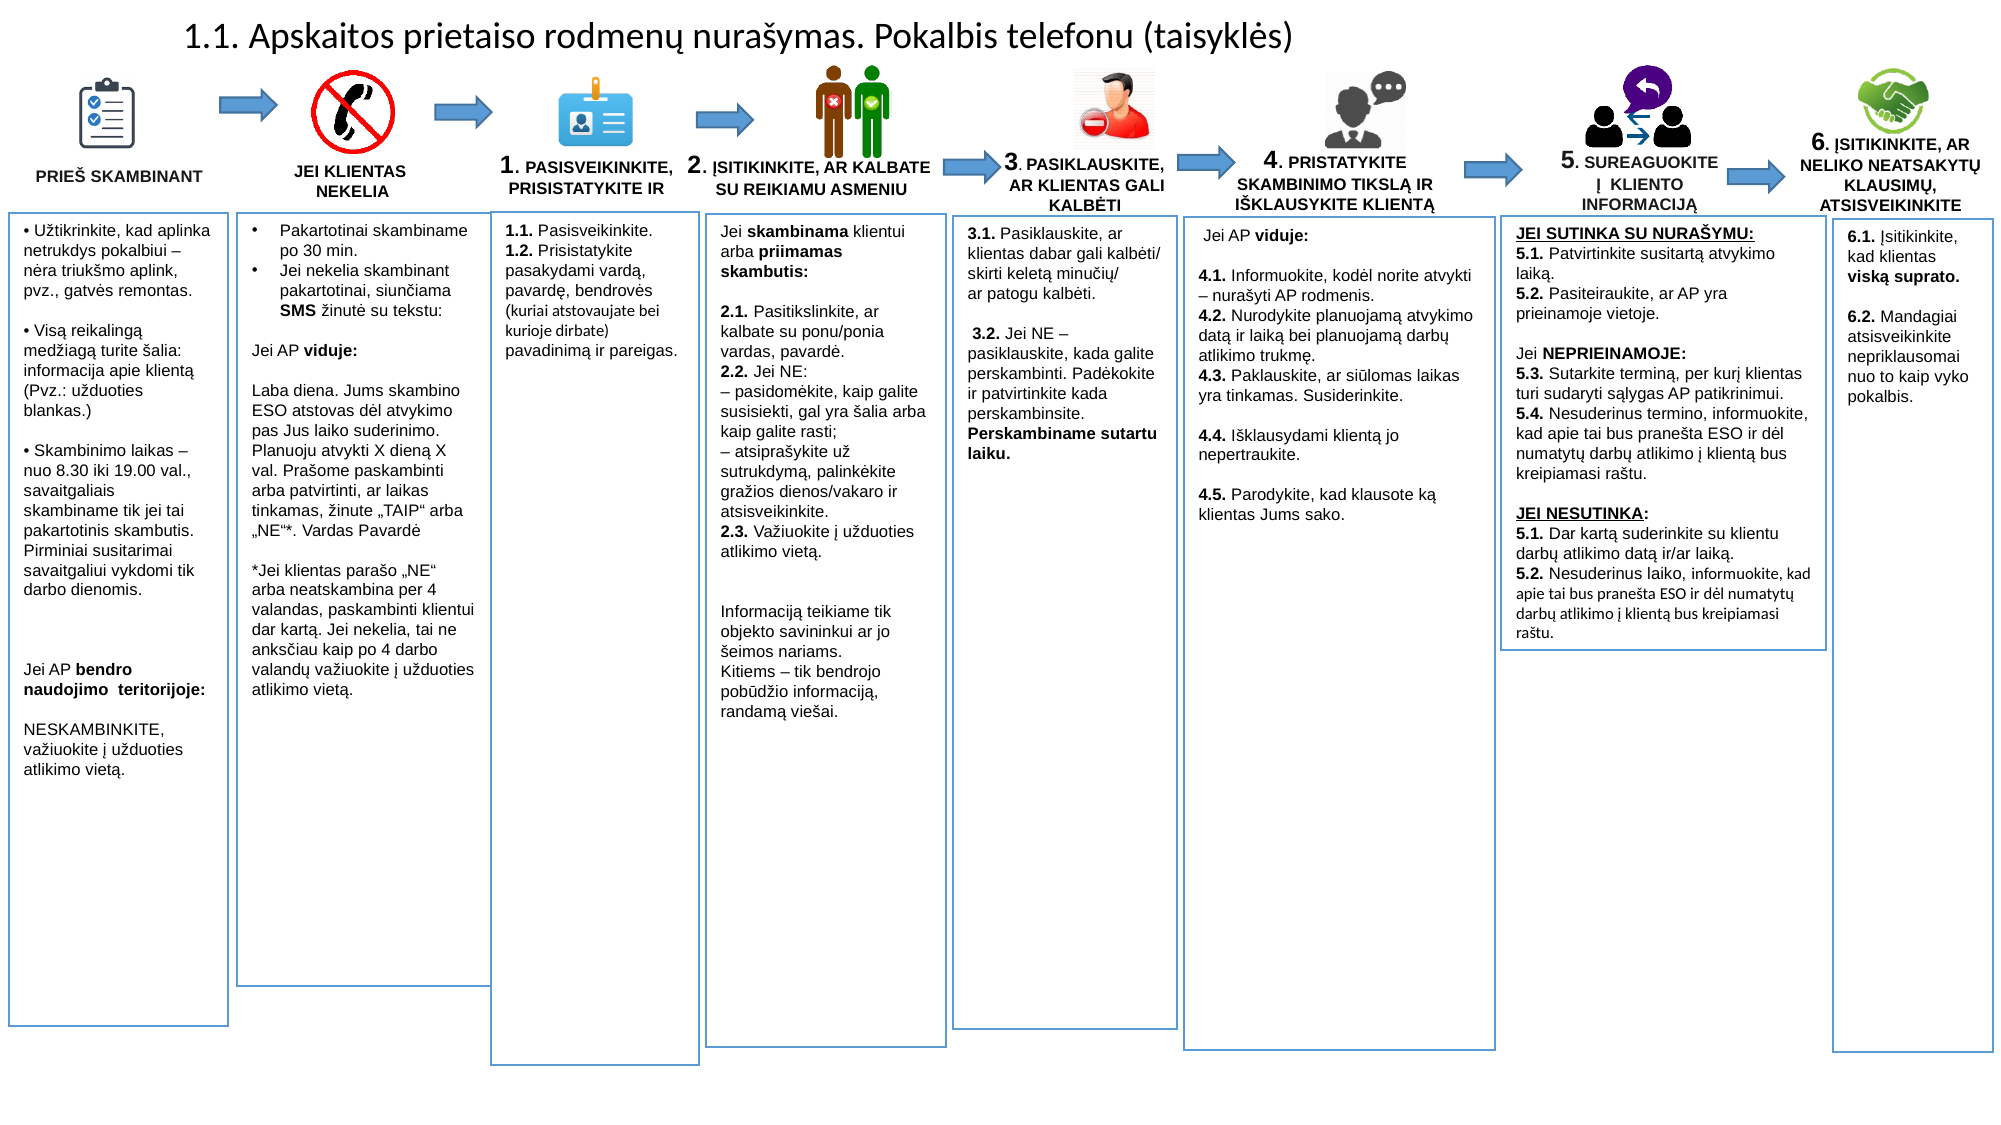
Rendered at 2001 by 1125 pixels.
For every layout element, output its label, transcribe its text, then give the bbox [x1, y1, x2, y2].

text_box PRIEŠ SKAMBINANT [20, 158, 239, 194]
text_box 6.1. Įsitikinkite, kad klientas viską suprato. 6.2. Mandagiai atsisveikinkite nepriklausomai nuo to kaip vyko pokalbis. [1832, 218, 1994, 1053]
text_box 2. Įsitikinkite, ar kalbate su reikiamu asmeniu [669, 141, 954, 207]
text_box Jei klientas nekelia [239, 153, 467, 209]
picture [1579, 64, 1697, 151]
text_box 1.1. Apskaitos prietaiso rodmenų nurašymas. Pokalbis telefonu (taisyklės) [168, 4, 1310, 64]
text_box Pakartotinai skambiname po 30 min. Jei nekelia skambinant pakartotinai, siunčiama SMS žinutė su tekstu: Jei AP viduje: Laba diena. Jums skambino ESO atstovas dėl atvykimo pas Jus laiko suderinimo. Planuoju atvykti X dieną X val. Prašome paskambinti arba patvirtinti, ar laikas tinkamas, žinute „TAIP“ arba „NE“*. Vardas Pavardė *Jei klientas parašo „NE“ arba neatskambina per 4 valandas, paskambinti klientui dar kartą. Jei nekelia, tai ne anksčiau kaip po 4 darbo valandų važiuokite į užduoties atlikimo vietą. [236, 212, 492, 987]
picture [814, 65, 892, 158]
picture [78, 76, 136, 149]
text_box [695, 102, 755, 138]
picture [1325, 71, 1406, 153]
picture [1856, 61, 1929, 140]
text_box • Užtikrinkite, kad aplinka netrukdys pokalbiui – nėra triukšmo aplink, pvz., gatvės remontas. • Visą reikalingą medžiagą turite šalia: informacija apie klientą (Pvz.: užduoties blankas.) • Skambinimo laikas – nuo 8.30 iki 19.00 val., savaitgaliais skambiname tik jei tai pakartotinis skambutis. Pirminiai susitarimai savaitgaliui vykdomi tik darbo dienomis. Jei AP bendro naudojimo teritorijoje: NESKAMBINKITE, važiuokite į užduoties atlikimo vietą. [8, 212, 229, 1027]
text_box 1. Pasisveikinkite, prisistatykite ir [451, 140, 722, 206]
text_box 3.1. Pasiklauskite, ar klientas dabar gali kalbėti/ skirti keletą minučių/ ar patogu kalbėti. 3.2. Jei NE – pasiklauskite, kada galite perskambinti. Padėkokite ir patvirtinkite kada perskambinsite. Perskambiname sutartu laiku. [952, 215, 1178, 1030]
text_box [219, 87, 279, 123]
picture [558, 73, 633, 149]
picture [311, 70, 395, 154]
text_box JEI SUTINKA SU NURAŠYMU: 5.1. Patvirtinkite susitartą atvykimo laiką. 5.2. Pasiteiraukite, ar AP yra prieinamoje vietoje. Jei NEPRIEINAMOJE: 5.3. Sutarkite terminą, per kurį klientas turi sudaryti sąlygas AP patikrinimui. 5.4. Nesuderinus termino, informuokite, kad apie tai bus pranešta ESO ir dėl numatytų darbų atlikimo į klientą bus kreipiamasi raštu. JEI NESUTINKA: 5.1. Dar kartą suderinkite su klientu darbų atlikimo datą ir/ar laiką. 5.2. Nesuderinus laiko, informuokite, kad apie tai bus pranešta ESO ir dėl numatytų darbų atlikimo į klientą bus kreipiamasi raštu. [1500, 215, 1827, 651]
text_box [1177, 145, 1236, 180]
picture [1074, 68, 1155, 149]
text_box 5. Sureaguokite į kliento informaciją [1545, 136, 1734, 215]
text_box [1726, 159, 1786, 195]
text_box [434, 94, 494, 130]
text_box 3. Pasiklauskite, ar klientas gali kalbėti [963, 137, 1206, 223]
text_box Jei skambinama klientui arba priimamas skambutis: 2.1. Pasitikslinkite, ar kalbate su ponu/ponia vardas, pavardė. 2.2. Jei NE: – pasidomėkite, kaip galite susisiekti, gal yra šalia arba kaip galite rasti; – atsiprašykite už sutrukdymą, palinkėkite gražios dienos/vakaro ir atsisveikinkite. 2.3. Važiuokite į užduoties atlikimo vietą. Informaciją teikiame tik objekto savininkui ar jo šeimos nariams. Kitiems – tik bendrojo pobūdžio informaciją, randamą viešai. [705, 213, 947, 1048]
text_box 1.1. Pasisveikinkite. 1.2. Prisistatykite pasakydami vardą, pavardę, bendrovės (kuriai atstovaujate bei kurioje dirbate) pavadinimą ir pareigas. [490, 211, 700, 1066]
text_box 4. Pristatykite skambinimo tikslą ir išklausykite klientą [1206, 136, 1464, 216]
text_box Jei AP viduje: 4.1. Informuokite, kodėl norite atvykti – nurašyti AP rodmenis. 4.2. Nurodykite planuojamą atvykimo datą ir laiką bei planuojamą darbų atlikimo trukmę. 4.3. Paklauskite, ar siūlomas laikas yra tinkamas. Susiderinkite. 4.4. Išklausydami klientą jo nepertraukite. 4.5. Parodykite, kad klausote ką klientas Jums sako. [1183, 216, 1496, 1051]
text_box [942, 149, 1002, 185]
text_box [1464, 152, 1523, 188]
text_box 6. Įsitikinkite, ar neliko neatsakytų klausimų, atsisveikinkite [1766, 117, 2000, 223]
